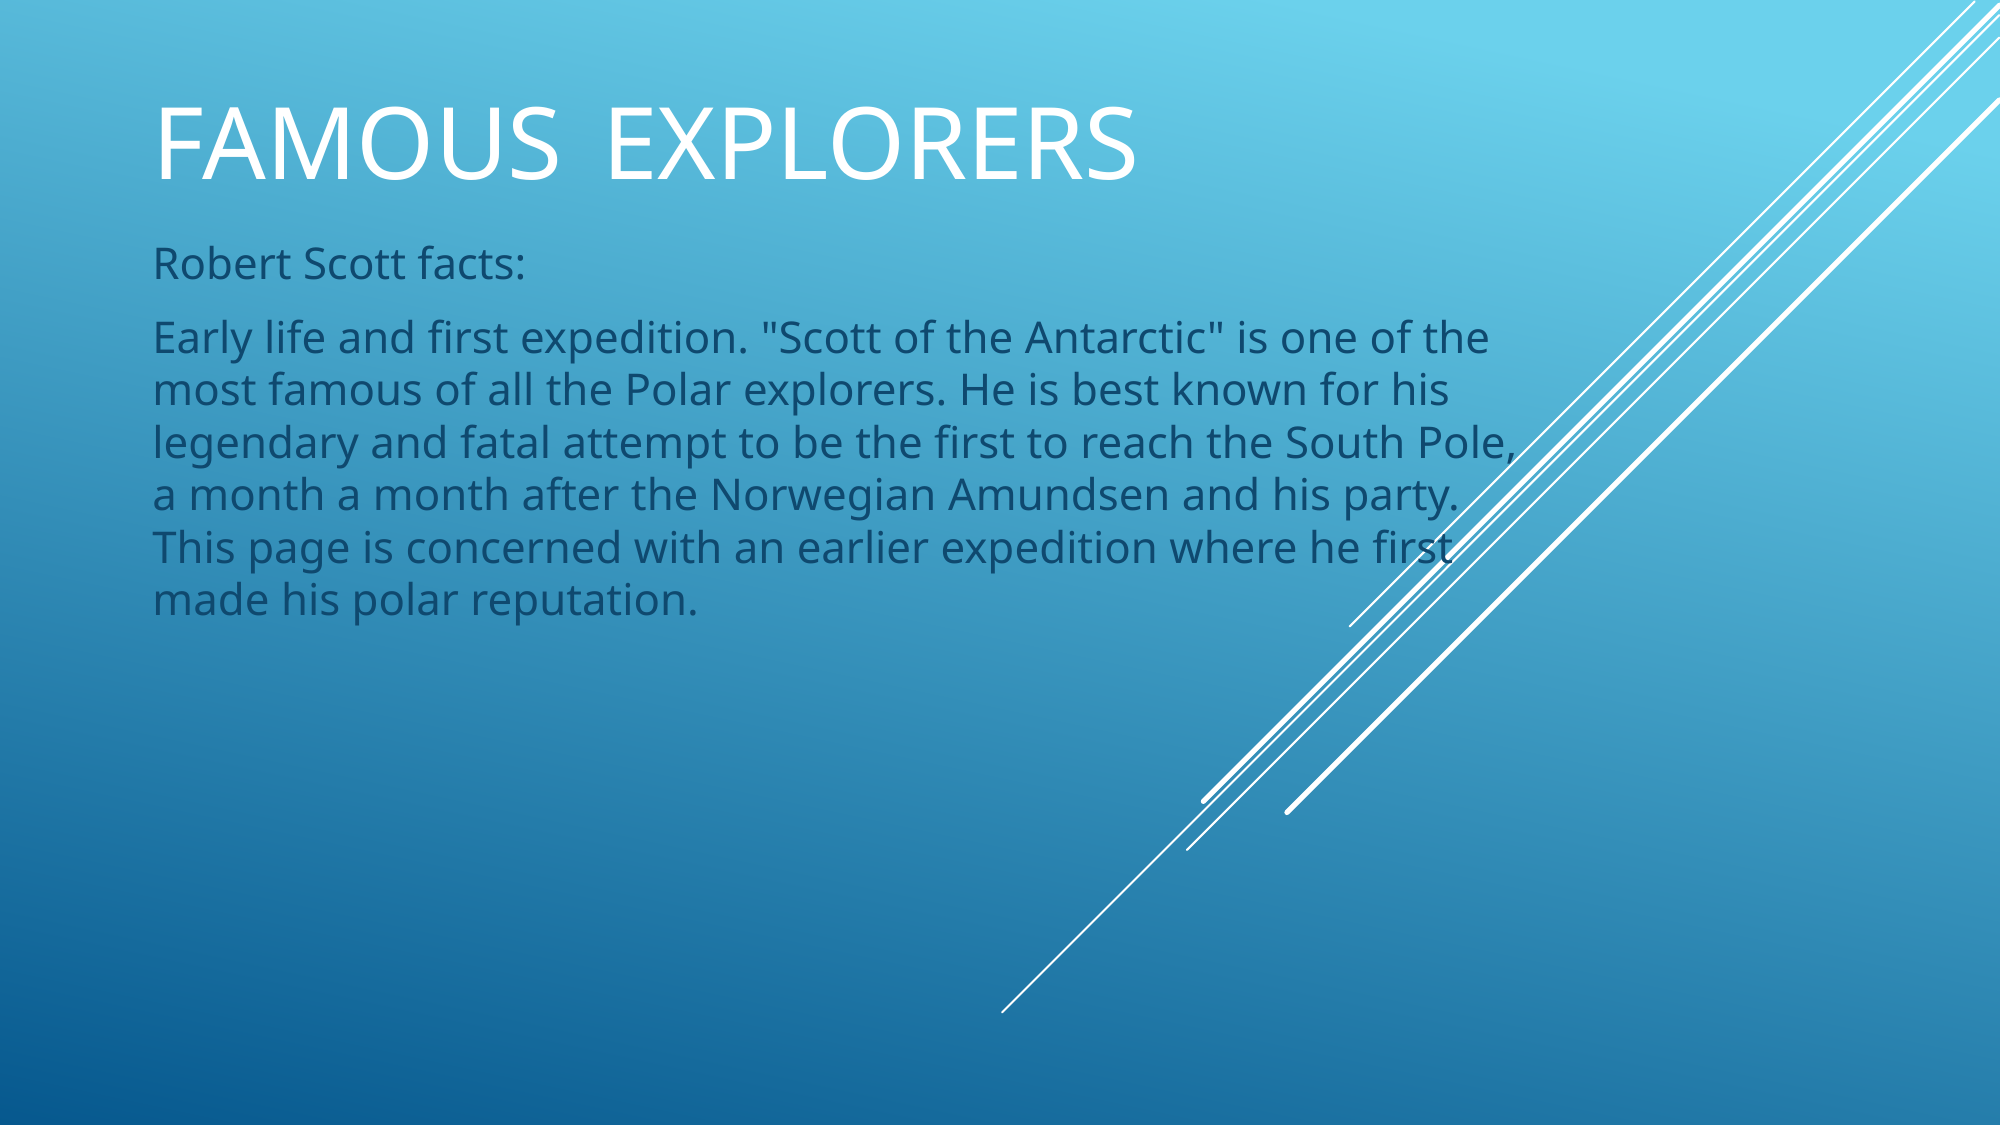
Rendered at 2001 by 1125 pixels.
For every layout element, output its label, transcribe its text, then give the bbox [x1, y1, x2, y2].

subtitle Robert Scott facts: Early life and first expedition. "Scott of the Antarctic" is one of the most famous of all the Polar explorers. He is best known for his legendary and fatal attempt to be the first to reach the South Pole, a month a month after the Norwegian Amundsen and his party. This page is concerned with an earlier expedition where he first made his polar reputation. [137, 228, 1562, 963]
title Famous Explorers [137, 35, 1451, 207]
